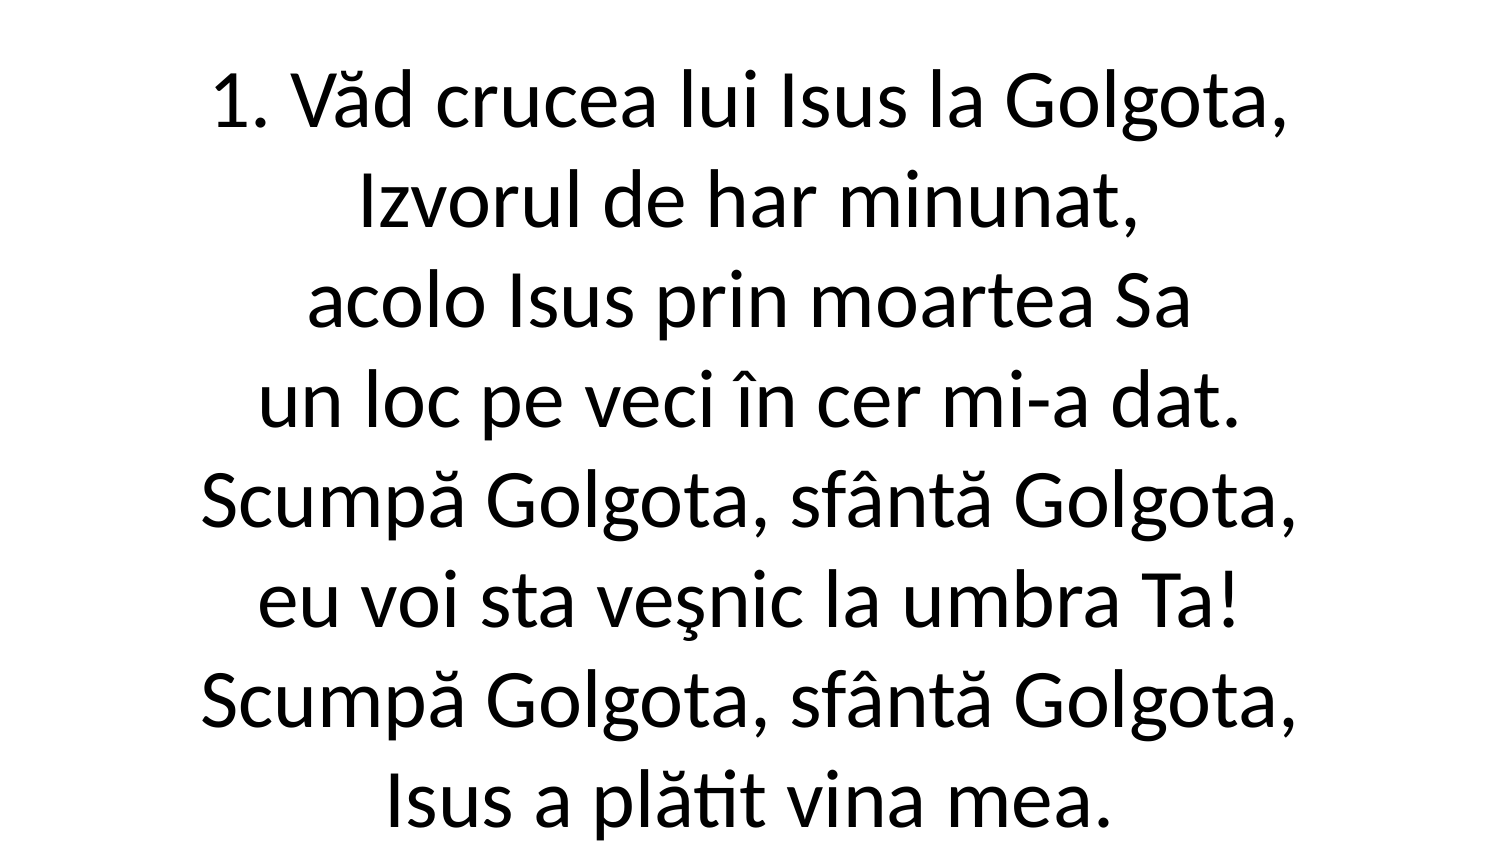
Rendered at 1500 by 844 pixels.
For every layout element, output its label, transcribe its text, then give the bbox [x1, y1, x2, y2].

text_box 1. Văd crucea lui Isus la Golgota, Izvorul de har minunat, acolo Isus prin moartea Sa un loc pe veci în cer mi-a dat. Scumpă Golgota, sfântă Golgota, eu voi sta veşnic la umbra Ta! Scumpă Golgota, sfântă Golgota, Isus a plătit vina mea. [185, 0, 1315, 844]
